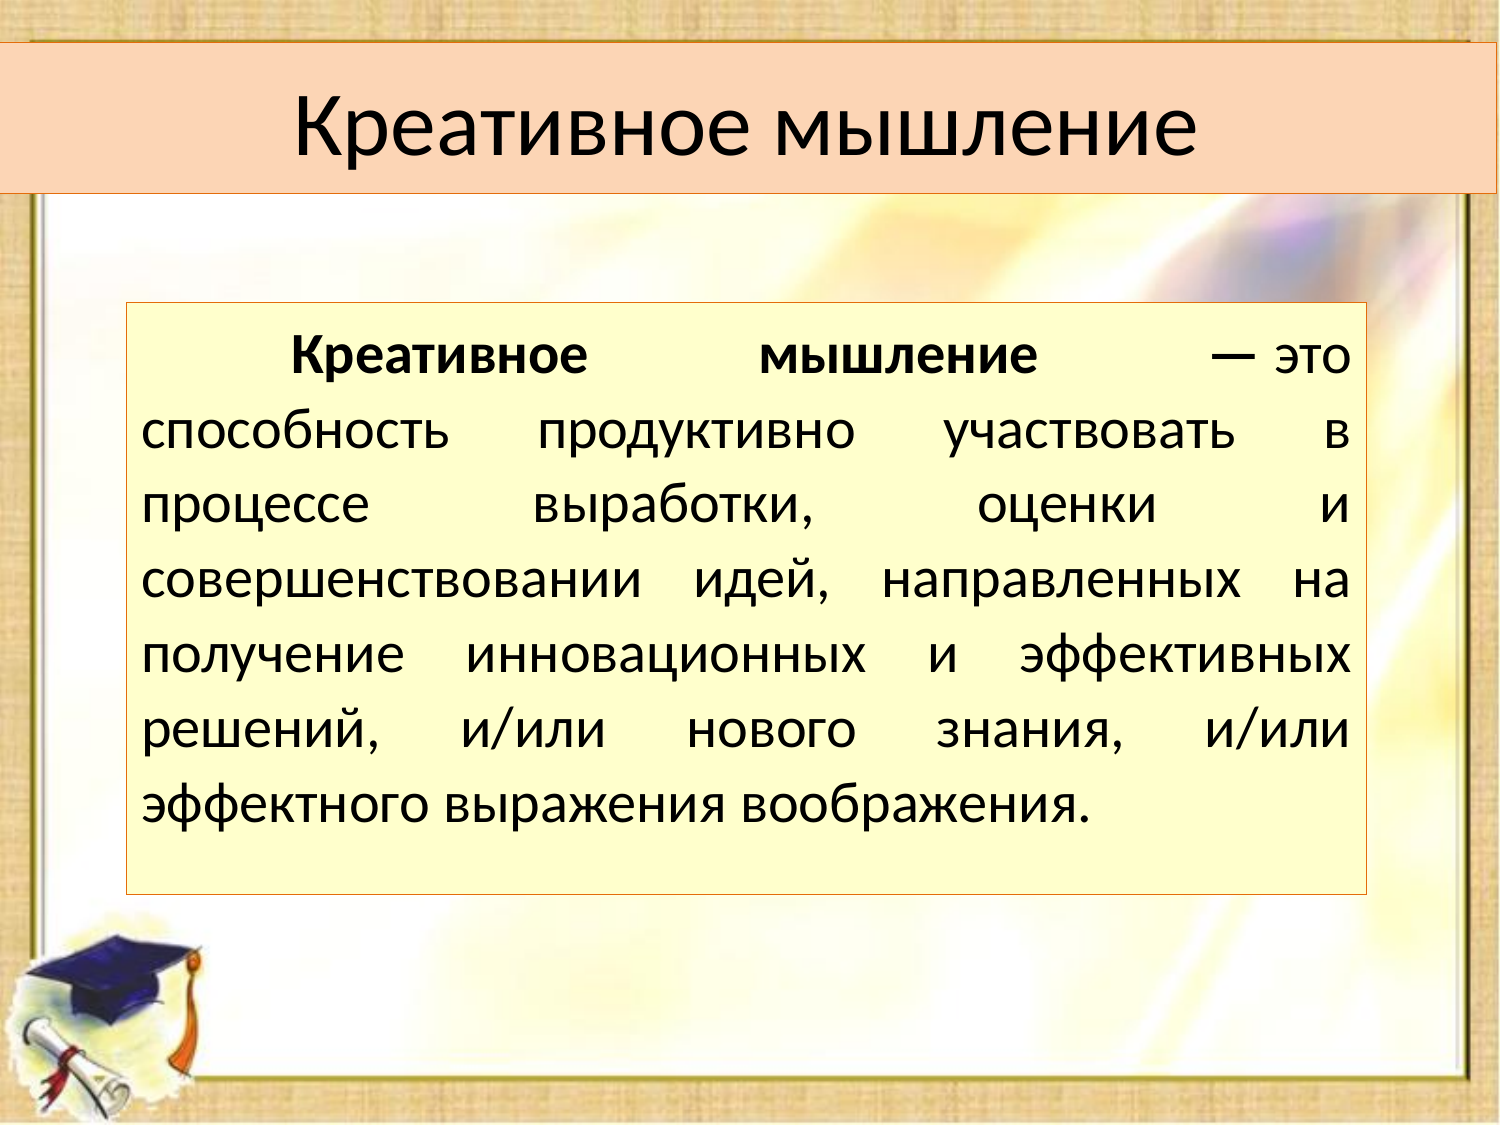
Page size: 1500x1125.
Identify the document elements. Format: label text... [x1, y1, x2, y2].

title Креативное мышление [0, 42, 1497, 194]
picture [0, 0, 1500, 1125]
text_box Креативное мышление — это способность продуктивно участвовать в процессе выработки, оценки и совершенствовании идей, направленных на получение инновационных и эффективных решений, и/или нового знания, и/или эффектного выражения воображения. [126, 302, 1367, 895]
